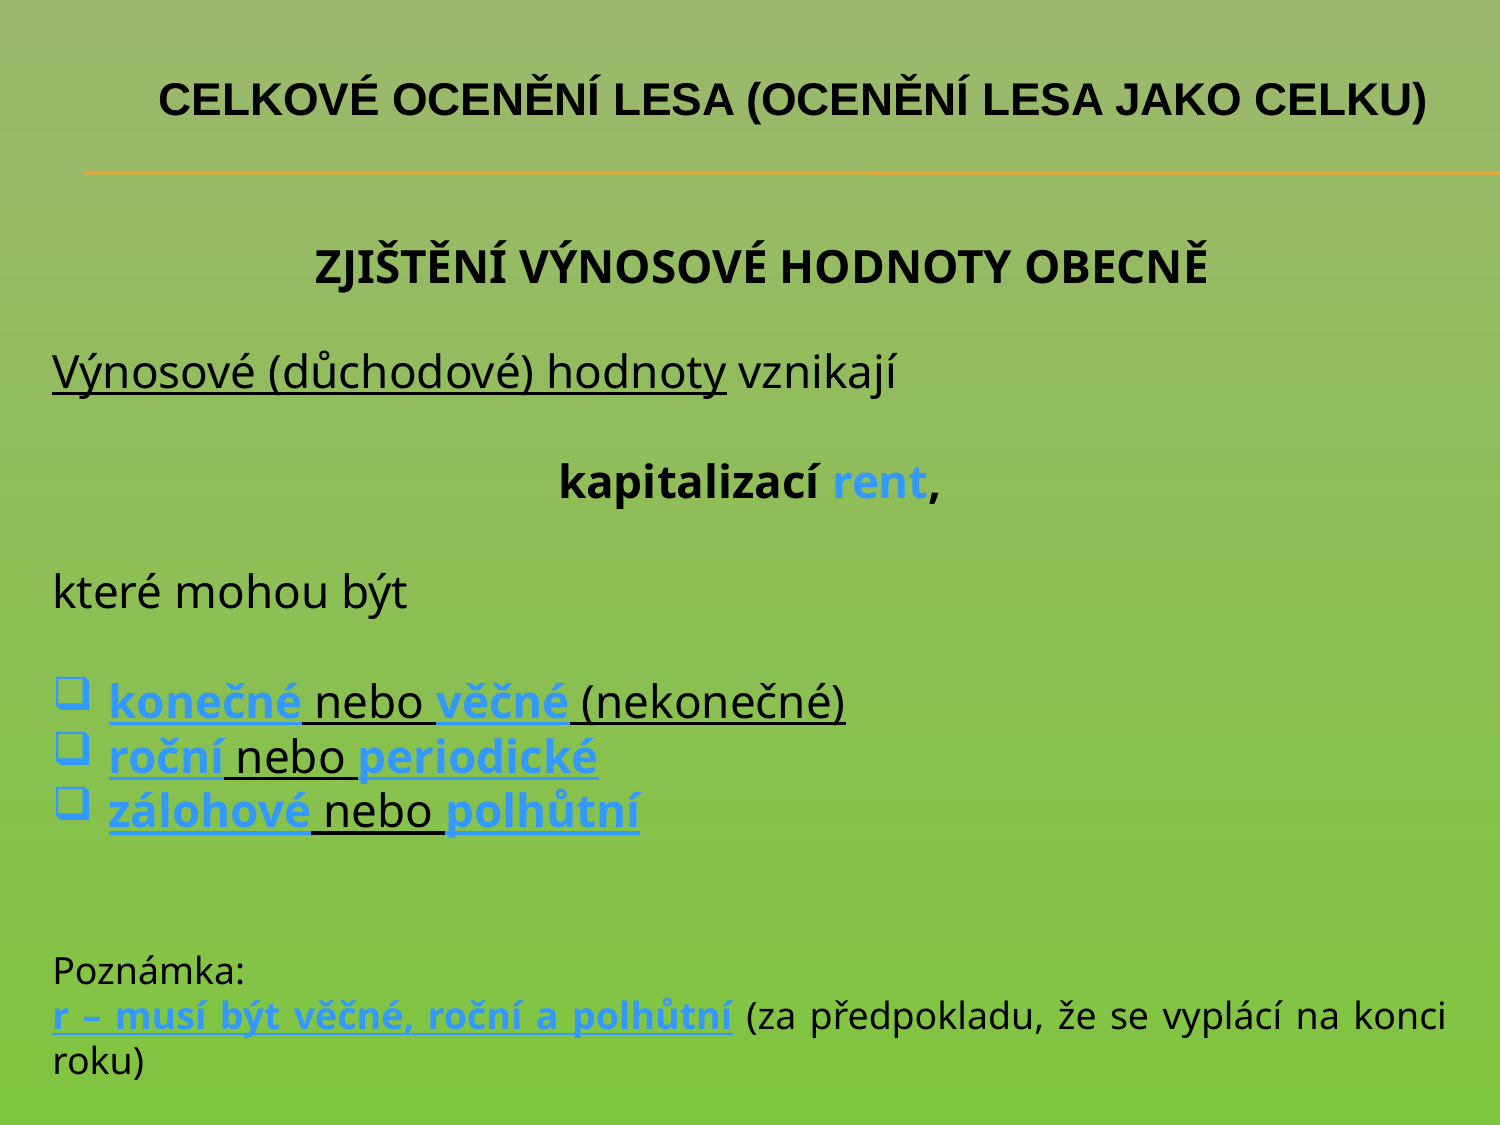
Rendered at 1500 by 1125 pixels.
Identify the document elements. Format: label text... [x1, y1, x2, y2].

title CELKOVÉ OCENĚNÍ LESA (OCENĚNÍ LESA JAKO CELKU) [50, 19, 1475, 175]
text_box [49, 190, 1475, 279]
list ZJIŠTĚNÍ VÝNOSOVÉ HODNOTY OBECNĚ [50, 279, 1475, 335]
text_box Výnosové (důchodové) hodnoty vznikají kapitalizací rent, které mohou být konečné nebo věčné (nekonečné) roční nebo periodické zálohové nebo polhůtní Poznámka: r – musí být věčné, roční a polhůtní (za předpokladu, že se vyplácí na konci roku) [37, 334, 1463, 1090]
